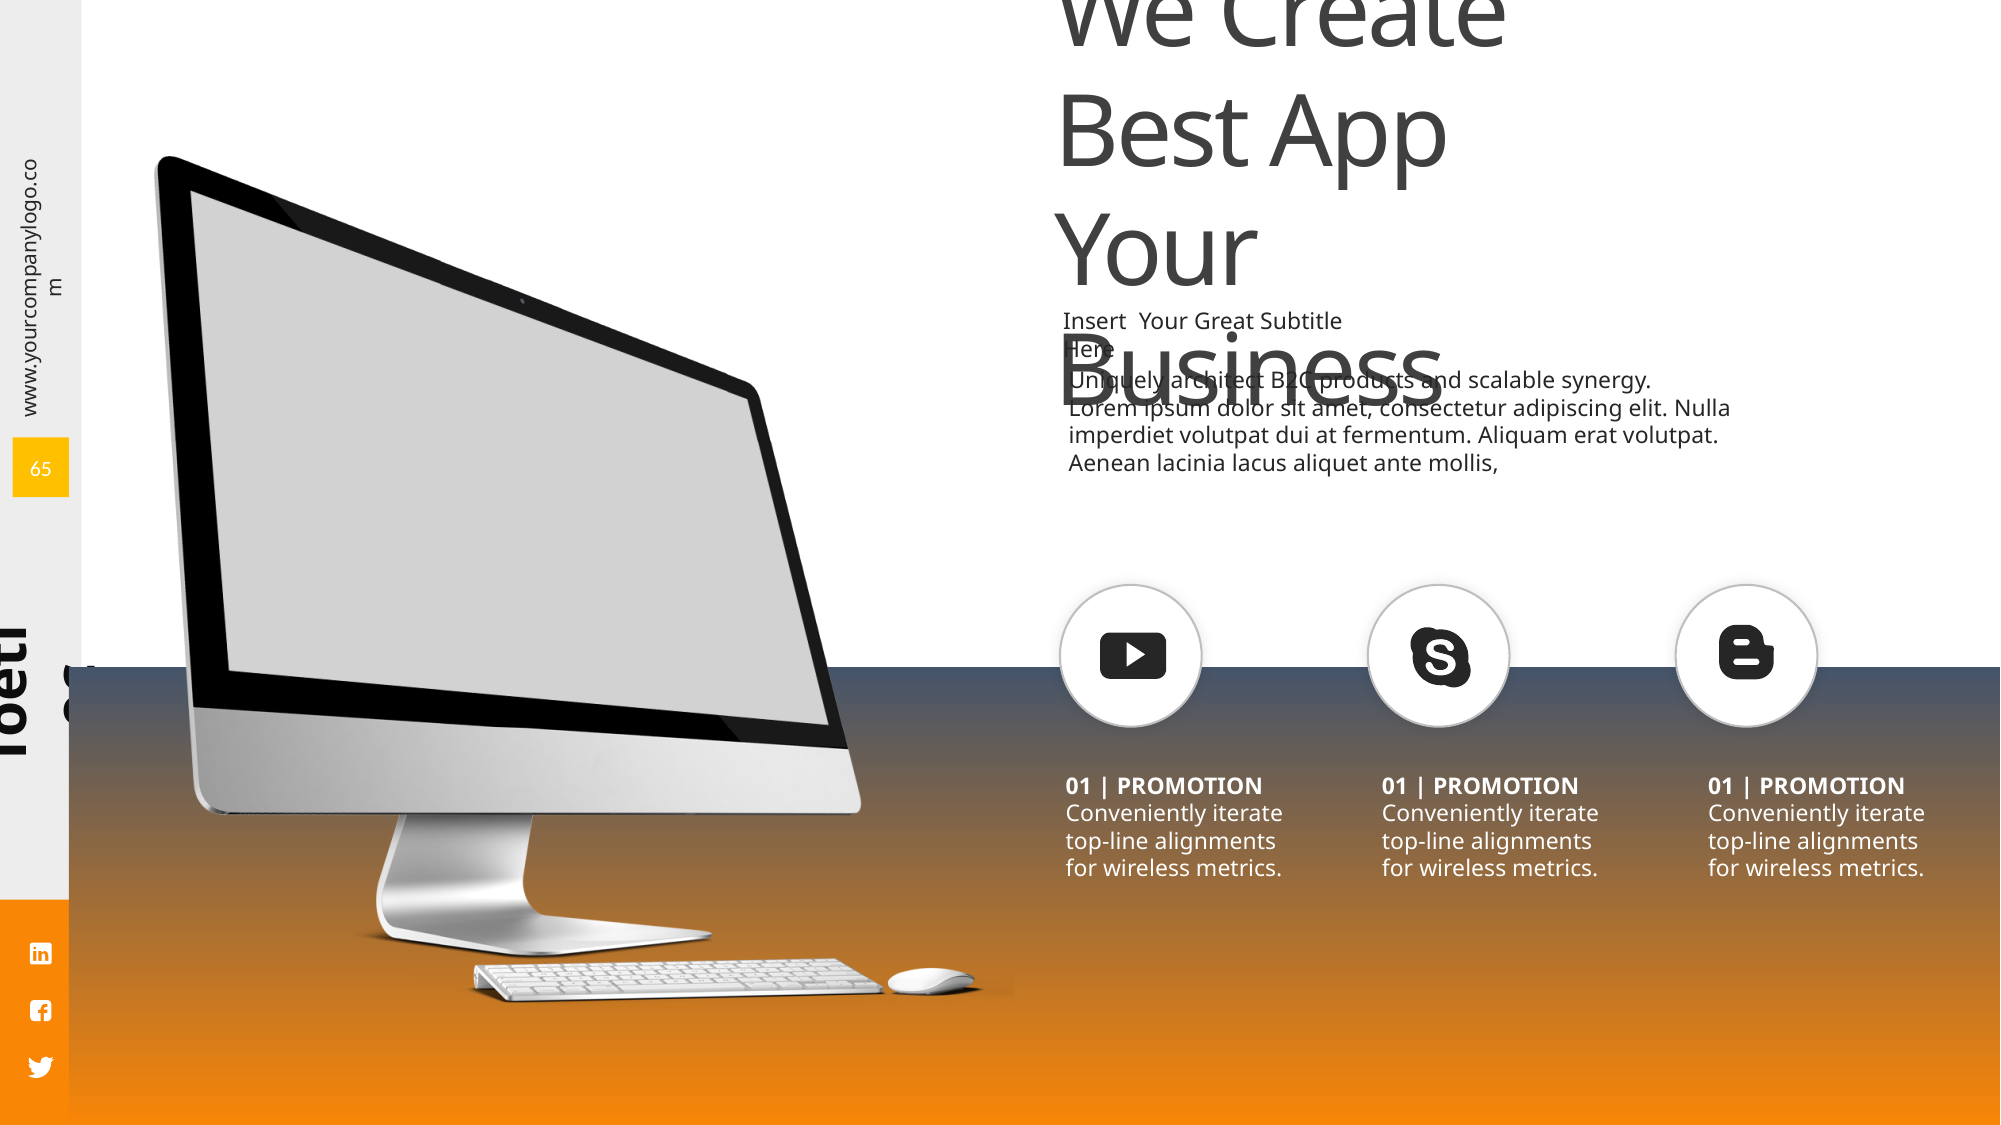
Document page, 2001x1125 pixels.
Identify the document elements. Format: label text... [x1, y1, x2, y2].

text_box [68, 667, 2000, 1125]
text_box 01 | PROMOTION Conveniently iterate top-line alignments for wireless metrics. [1050, 764, 1309, 889]
text_box [1059, 584, 1203, 728]
picture [154, 156, 1014, 1013]
text_box 01 | PROMOTION Conveniently iterate top-line alignments for wireless metrics. [1693, 764, 1952, 889]
text_box Insert Your Great Subtitle Here [1048, 299, 1402, 370]
text_box [1675, 584, 1818, 728]
text_box [1719, 624, 1774, 680]
slide_number 65 [12, 437, 69, 498]
text_box [1367, 584, 1511, 728]
text_box [1410, 627, 1471, 688]
text_box [1100, 632, 1167, 679]
text_box Uniquely architect B2C products and scalable synergy. Lorem ipsum dolor sit amet, consectetur adipiscing elit. Nulla imperdiet volutpat dui at fermentum. Aliquam erat volutpat. Aenean lacinia lacus aliquet ante mollis, [1053, 358, 1818, 484]
text_box We Create Best App Your Business [1039, 67, 1568, 304]
text_box 01 | PROMOTION Conveniently iterate top-line alignments for wireless metrics. [1367, 764, 1625, 889]
